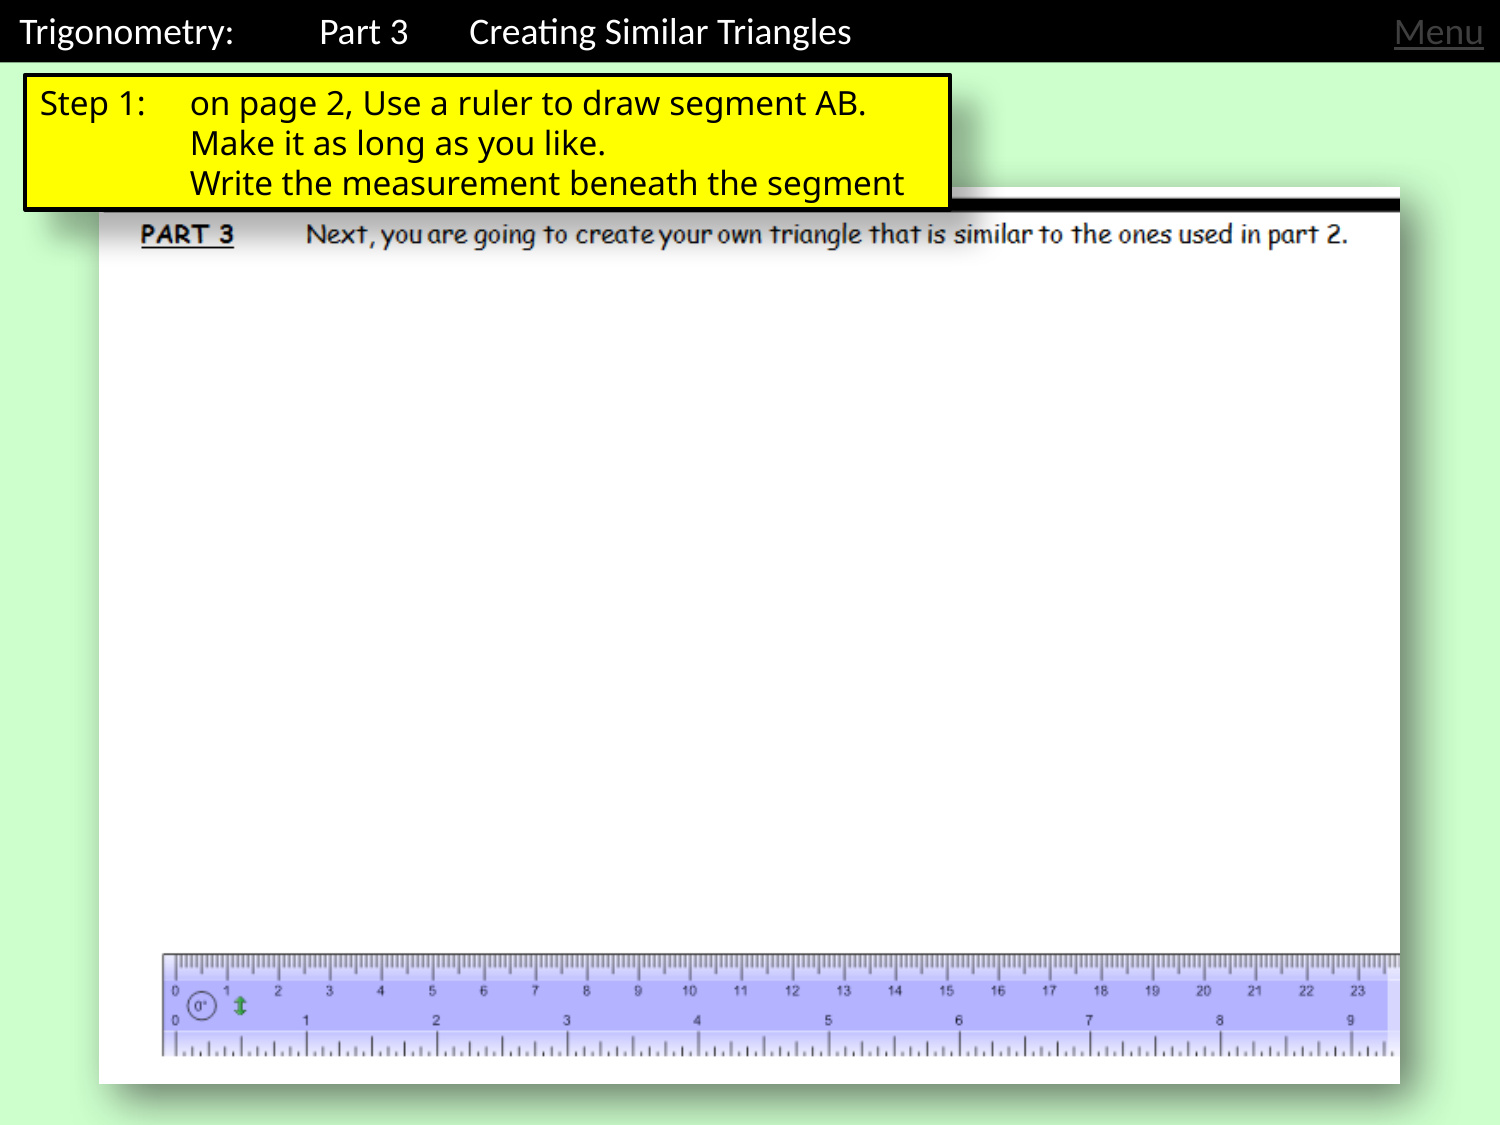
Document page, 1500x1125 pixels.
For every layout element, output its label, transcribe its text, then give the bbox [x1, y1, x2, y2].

text_box Menu [1379, 0, 1500, 60]
text_box Trigonometry: Part 3 Creating Similar Triangles [4, 0, 935, 105]
text_box Step 1: on page 2, Use a ruler to draw segment AB. Make it as long as you like. Write the measurement beneath the segment [24, 74, 950, 210]
text_box [935, 0, 1500, 64]
picture [99, 187, 1401, 1084]
text_box [0, 0, 4, 64]
